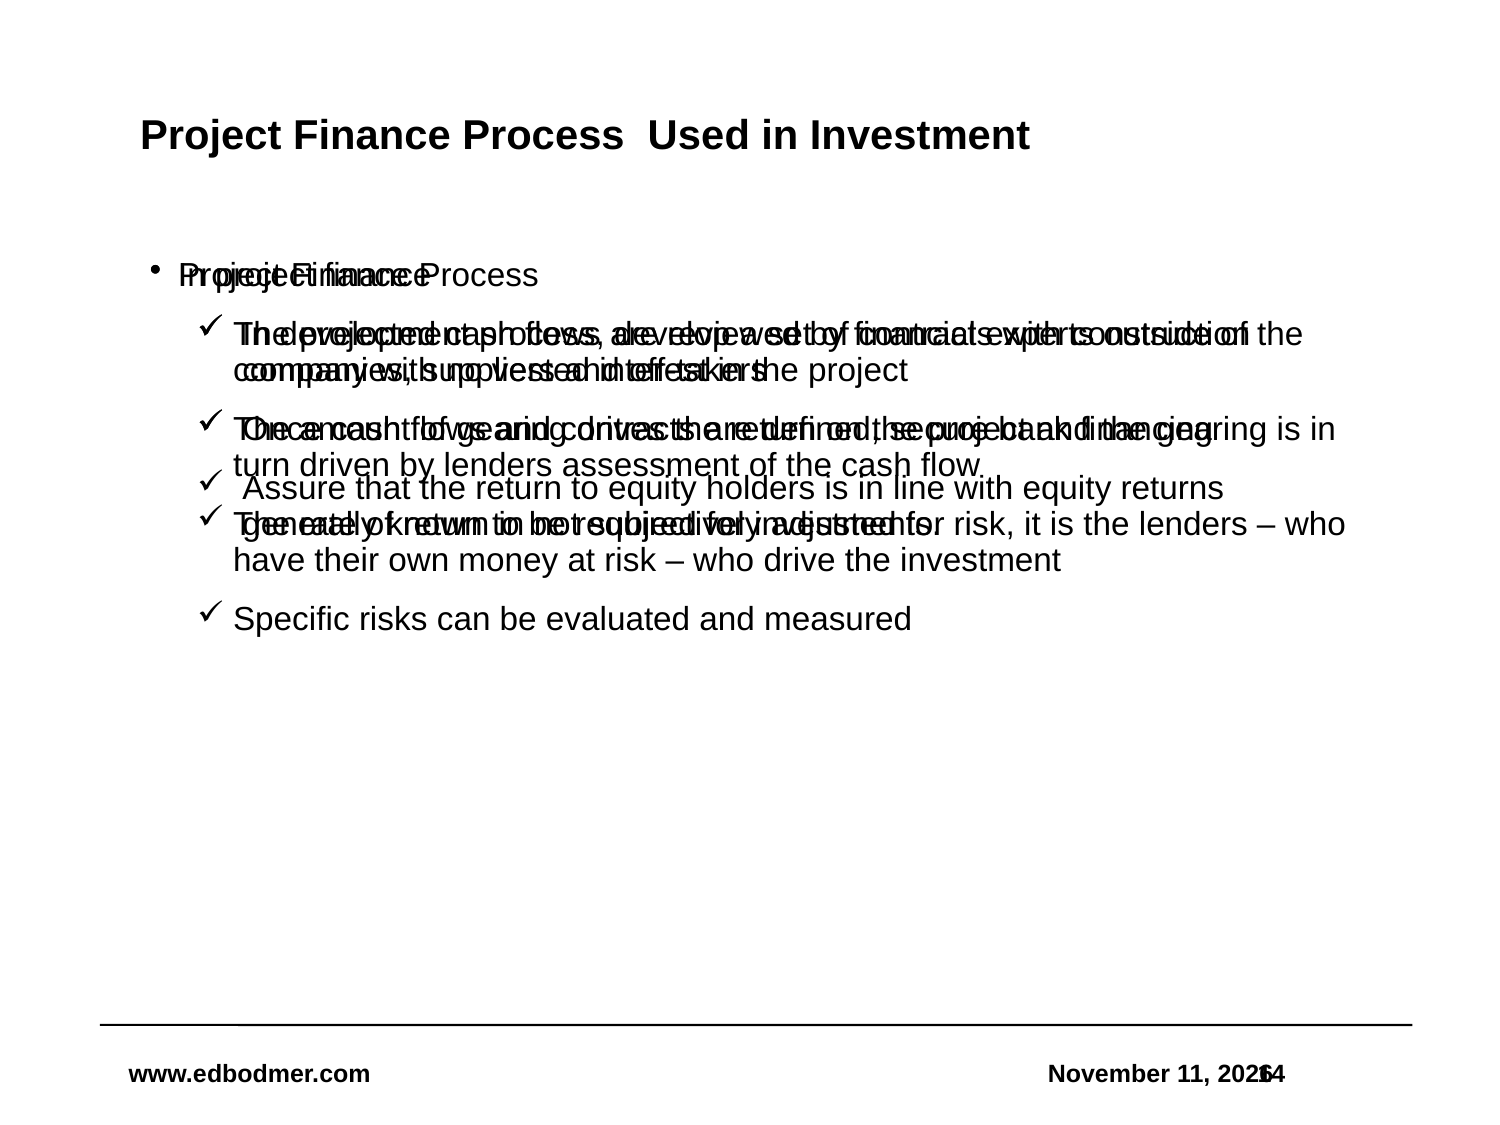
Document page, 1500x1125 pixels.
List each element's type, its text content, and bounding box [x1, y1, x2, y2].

list Project Finance Process In development process, develop a set of contracts with construction companies, suppliers and off-takers Once cash flows and contracts are defined, secure bank financing Assure that the return to equity holders is in line with equity returns generally known to be required for investments. [124, 249, 1376, 1001]
title Project Finance Process Used in Investment [124, 99, 1288, 226]
